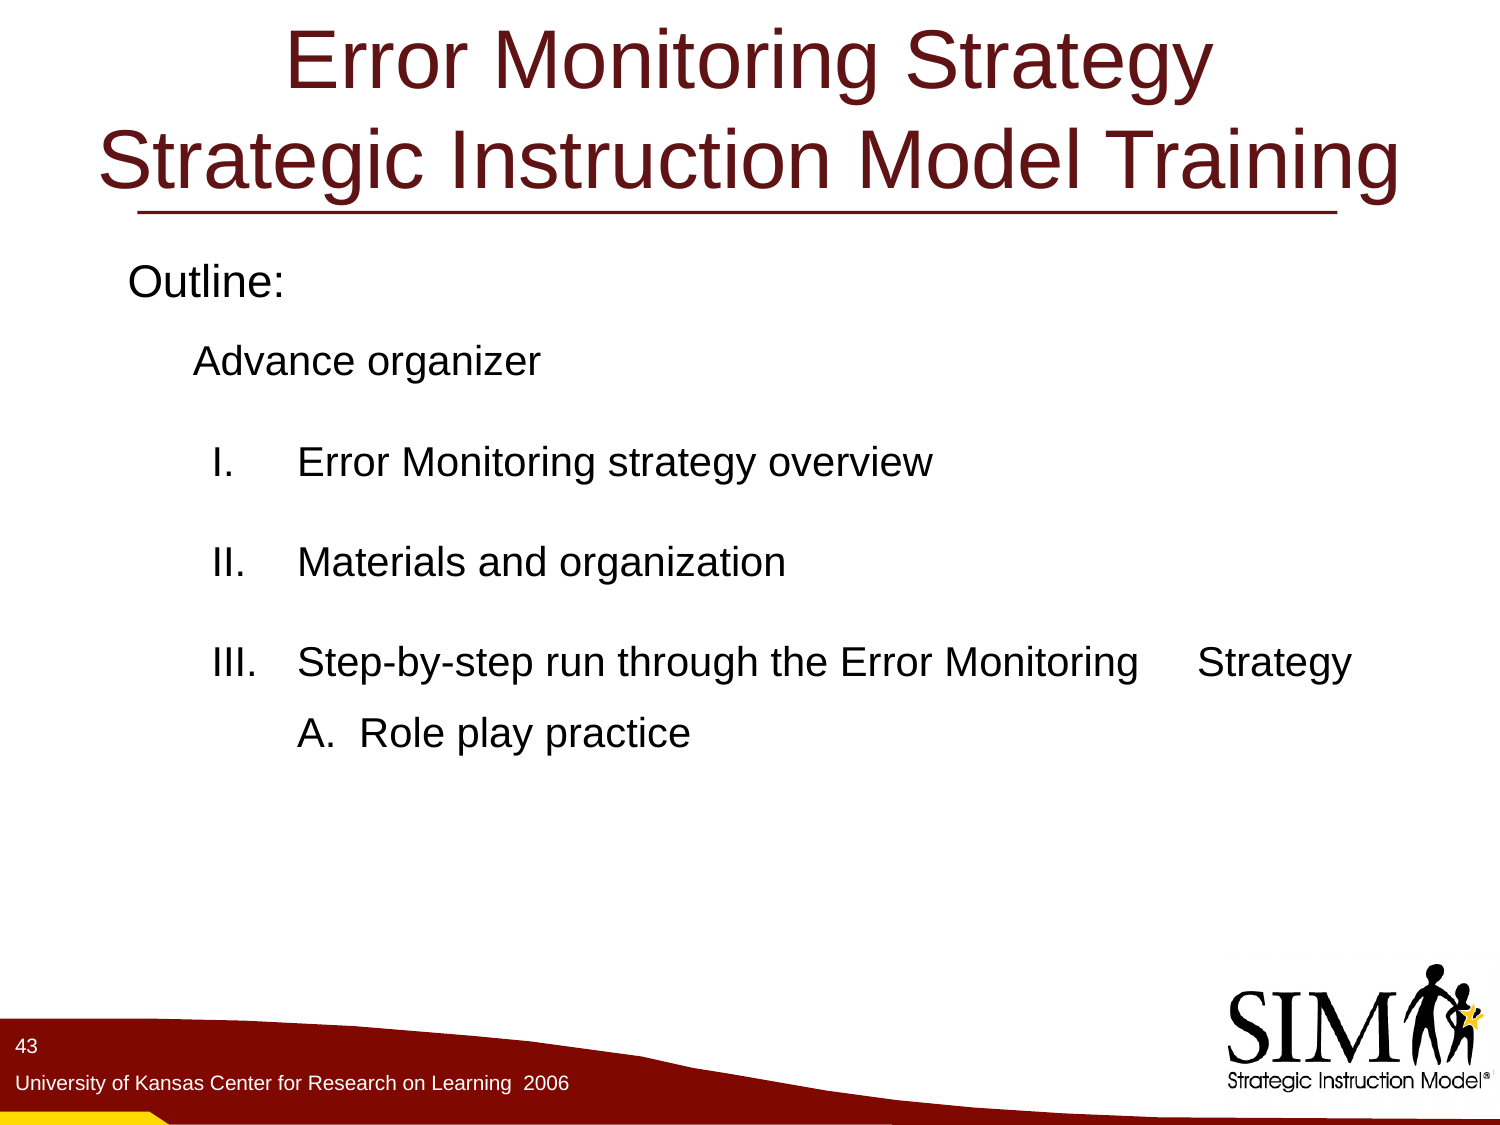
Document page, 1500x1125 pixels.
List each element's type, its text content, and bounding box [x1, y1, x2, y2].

footer University of Kansas Center for Research on Learning 2006 [0, 1062, 626, 1101]
title Error Monitoring Strategy Strategic Instruction Model Training [0, 74, 1500, 213]
picture [1222, 948, 1500, 1108]
slide_number 43 [0, 1024, 313, 1062]
list Outline: Advance organizer I. Error Monitoring strategy overview II. Materials and organization III. Step-by-step run through the Error Monitoring Strategy A. Role play practice [112, 249, 1388, 901]
